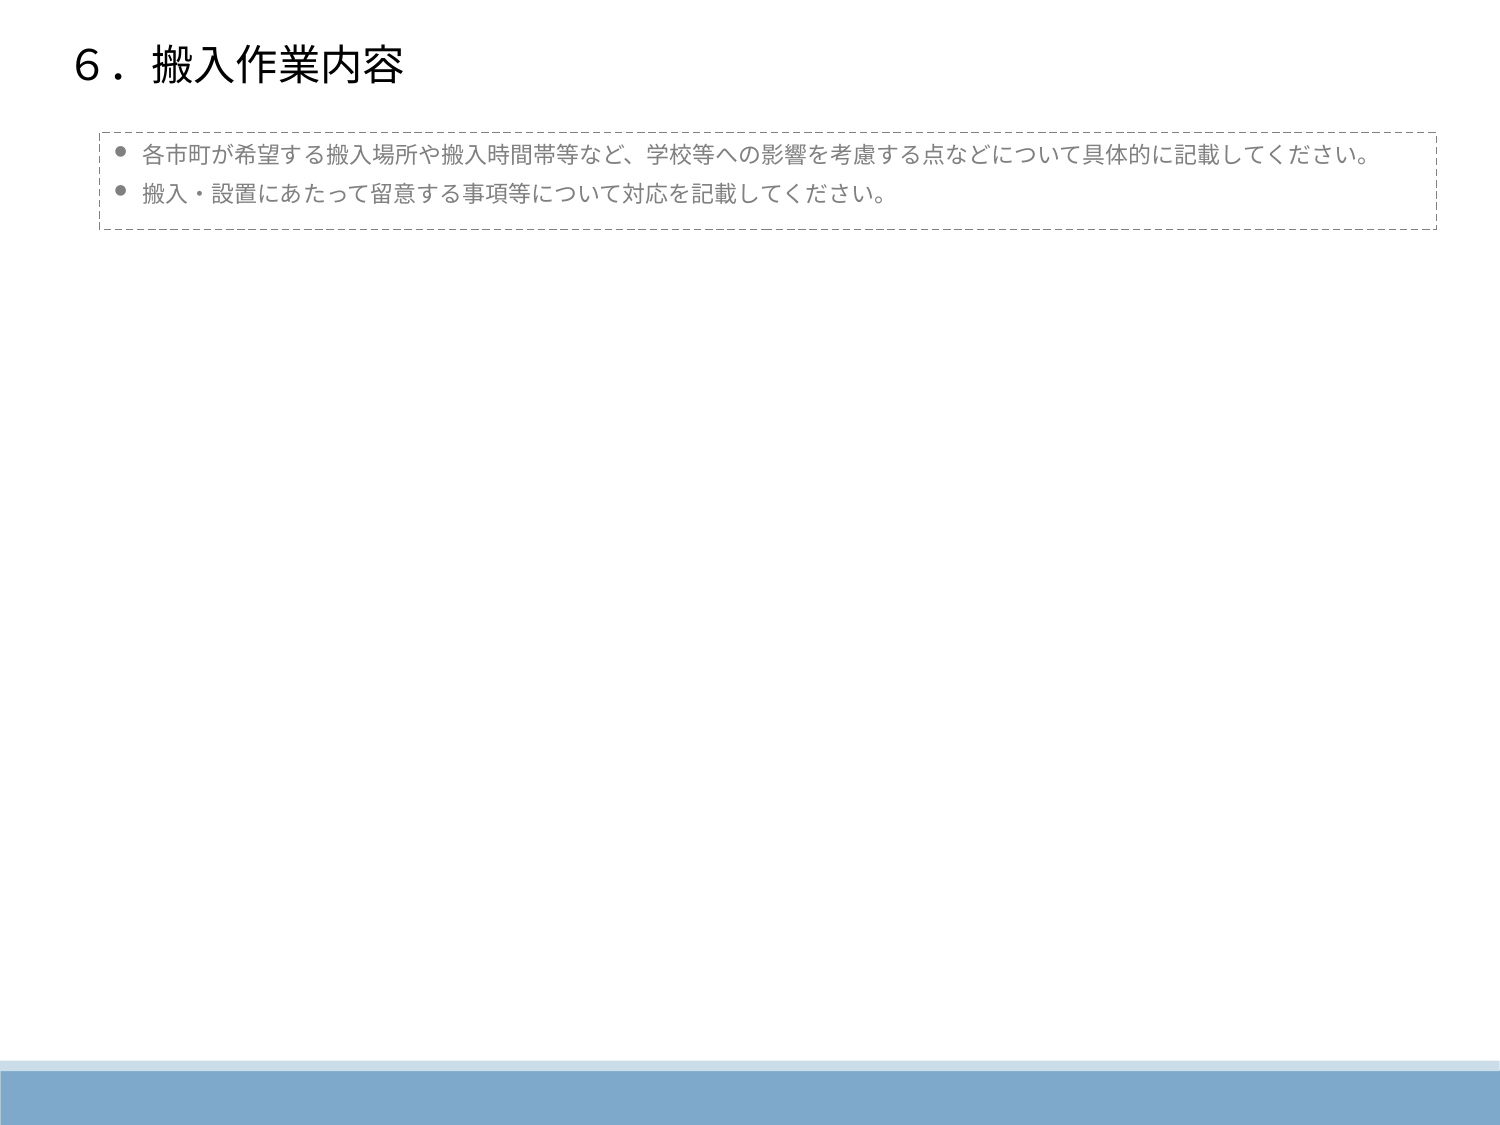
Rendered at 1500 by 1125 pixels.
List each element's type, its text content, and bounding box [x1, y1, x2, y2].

text_box ６．搬入作業内容 [52, 30, 1380, 96]
text_box 各市町が希望する搬入場所や搬入時間帯等など、学校等への影響を考慮する点などについて具体的に記載してください。 搬入・設置にあたって留意する事項等について対応を記載してください。 [99, 132, 1437, 230]
